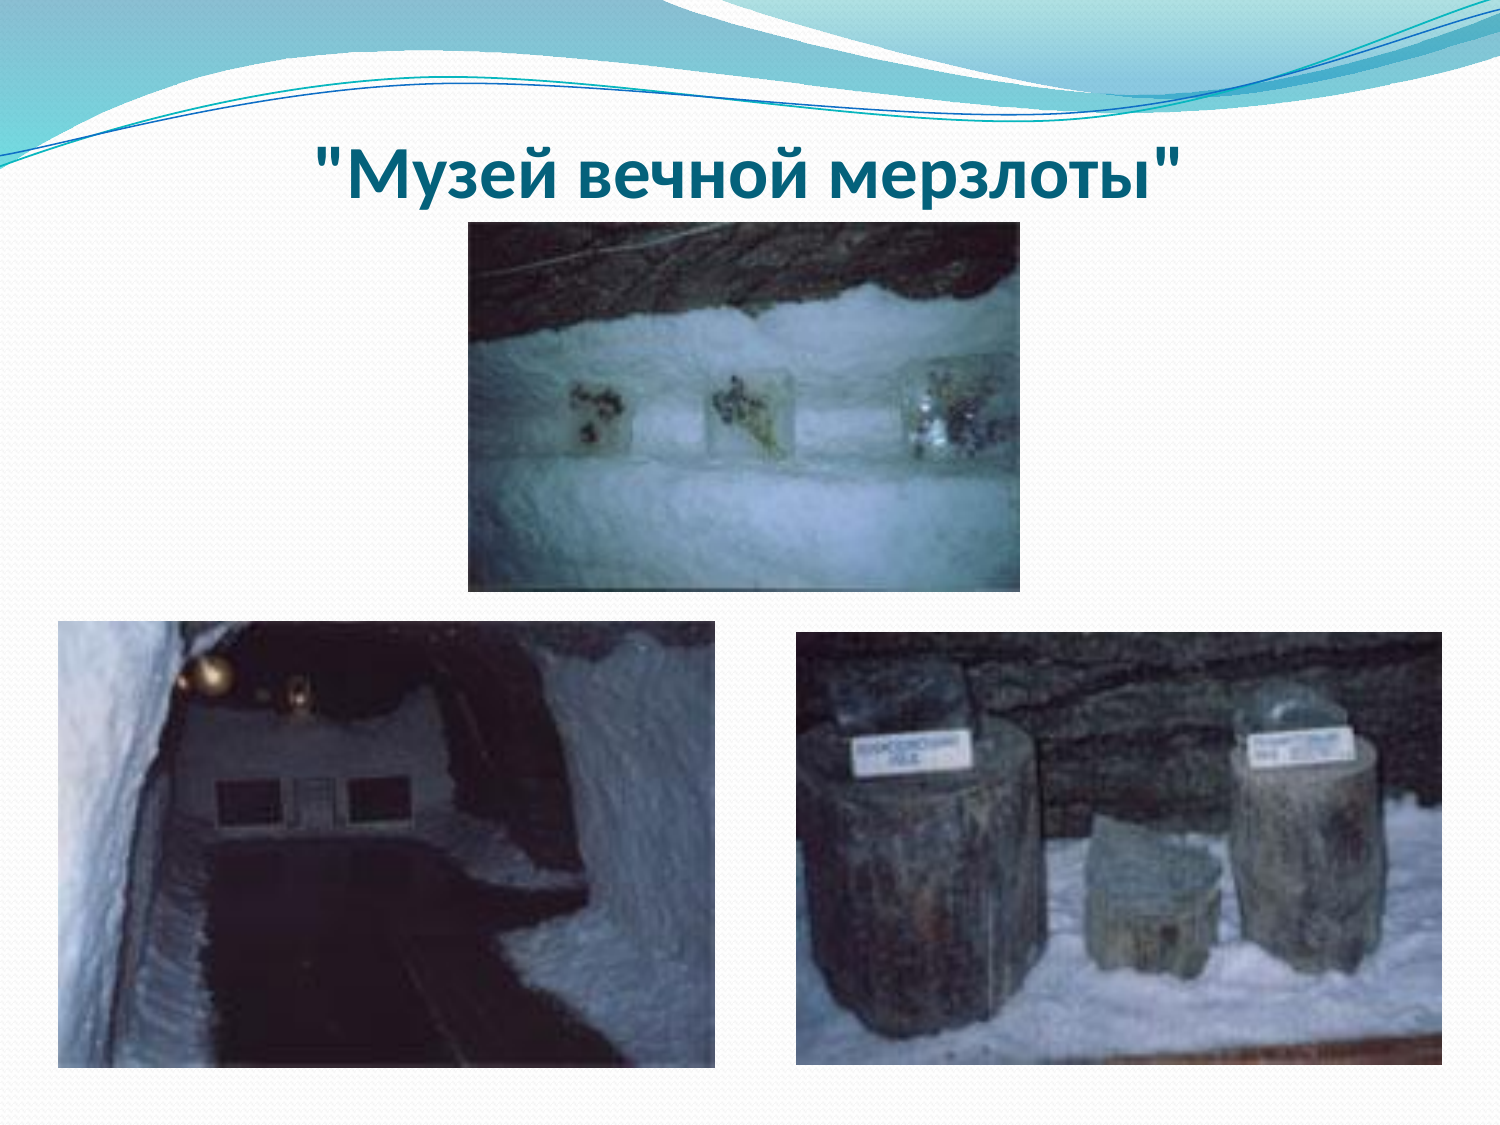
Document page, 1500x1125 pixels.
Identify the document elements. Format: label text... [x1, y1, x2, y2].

picture [796, 632, 1442, 1066]
title "Музей вечной мерзлоты" [75, 115, 1425, 304]
picture [468, 222, 1020, 592]
picture [58, 620, 716, 1068]
